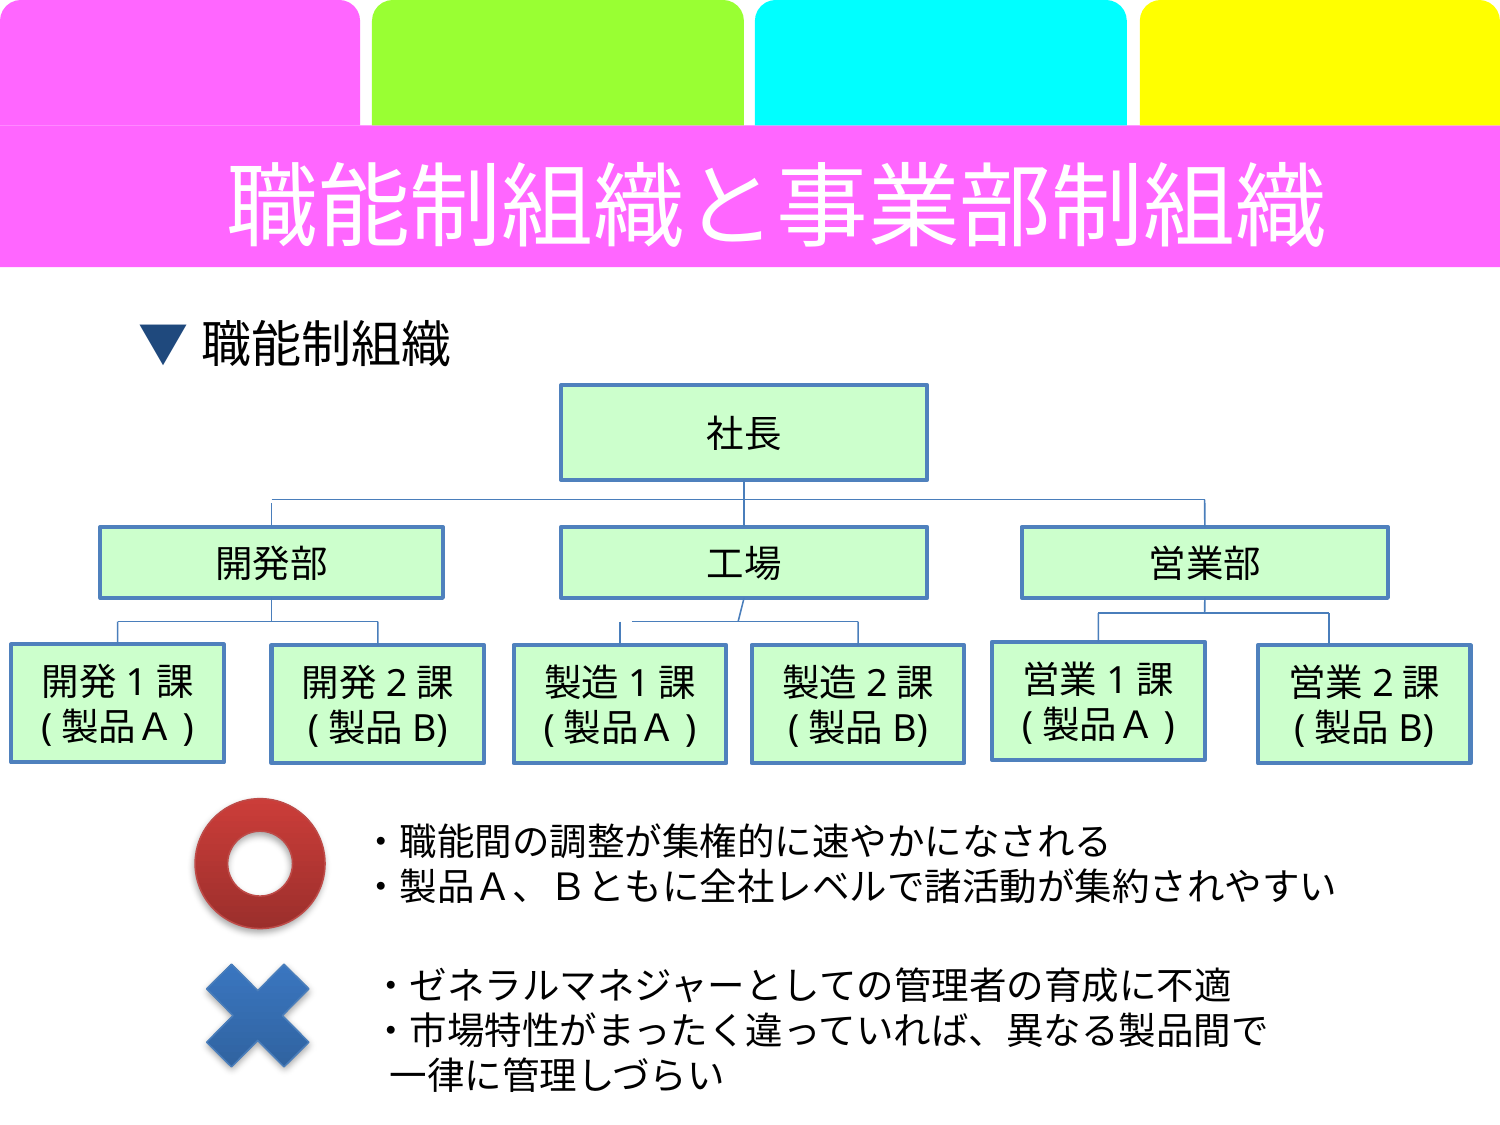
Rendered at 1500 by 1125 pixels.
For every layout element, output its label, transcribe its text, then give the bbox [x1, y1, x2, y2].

text_box [0, 0, 363, 128]
text_box 営業2課 (製品B) [1256, 643, 1473, 765]
text_box 製造2課 (製品B) [750, 643, 966, 765]
text_box ▼職能制組織 [124, 304, 466, 380]
text_box 開発1課 (製品Ａ) [9, 642, 226, 764]
text_box 工場 [559, 525, 929, 600]
text_box [0, 123, 1500, 269]
text_box 開発2課 (製品B) [269, 643, 486, 765]
text_box 開発部 [98, 525, 445, 600]
text_box [1137, 0, 1500, 128]
text_box [752, 0, 1129, 128]
text_box 職能制組織と事業部制組織 [211, 140, 1343, 266]
text_box [369, 0, 747, 128]
text_box 製造1課 (製品Ａ) [512, 643, 728, 765]
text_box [183, 798, 1317, 1107]
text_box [737, 597, 745, 622]
text_box 営業1課 (製品Ａ) [990, 640, 1207, 762]
text_box 社長 [559, 383, 929, 482]
text_box 営業部 [1020, 525, 1390, 600]
